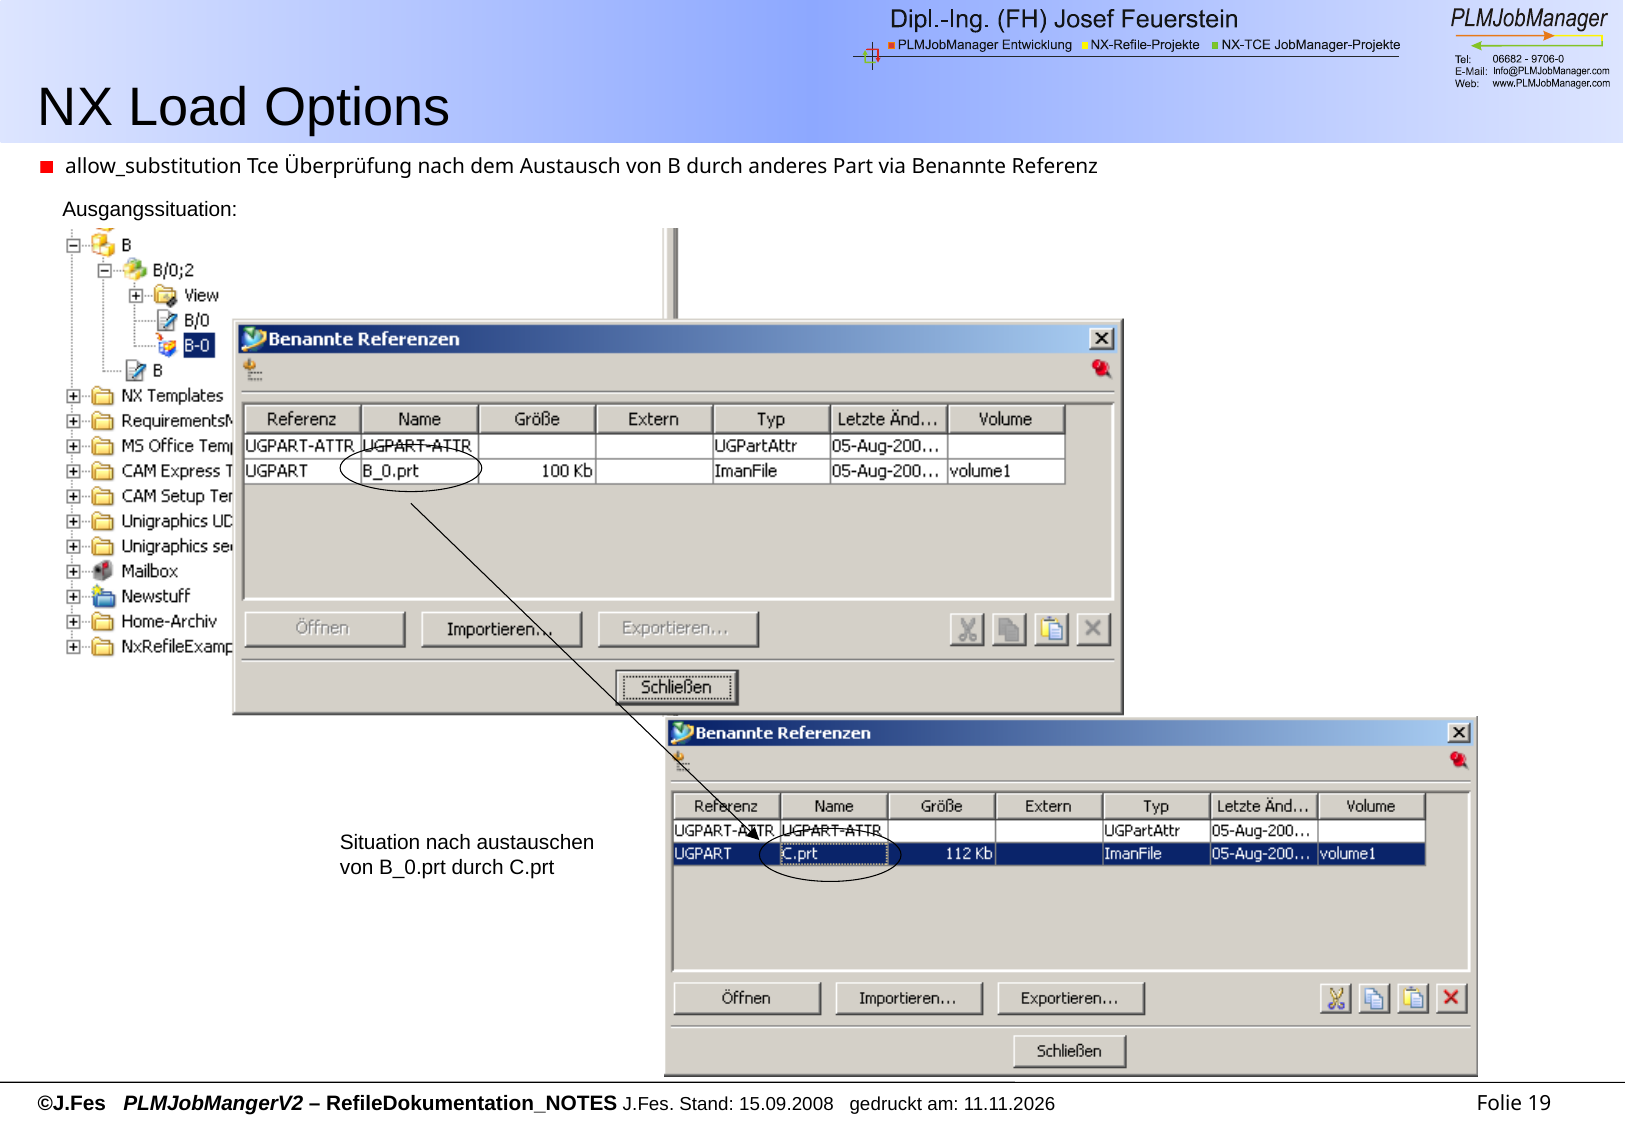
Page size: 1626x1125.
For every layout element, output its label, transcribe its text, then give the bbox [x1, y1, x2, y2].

slide_number Folie 19 [1228, 1081, 1568, 1125]
text_box Situation nach austauschen von B_0.prt durch C.prt [340, 828, 618, 879]
text_box Ausgangssituation: [62, 195, 341, 221]
picture [62, 228, 1478, 1078]
title NX Load Options [21, 64, 1439, 143]
picture [37, 158, 53, 173]
list allow_substitution Tce Überprüfung nach dem Austausch von B durch anderes Part via Benannte Referenz [21, 152, 1600, 182]
